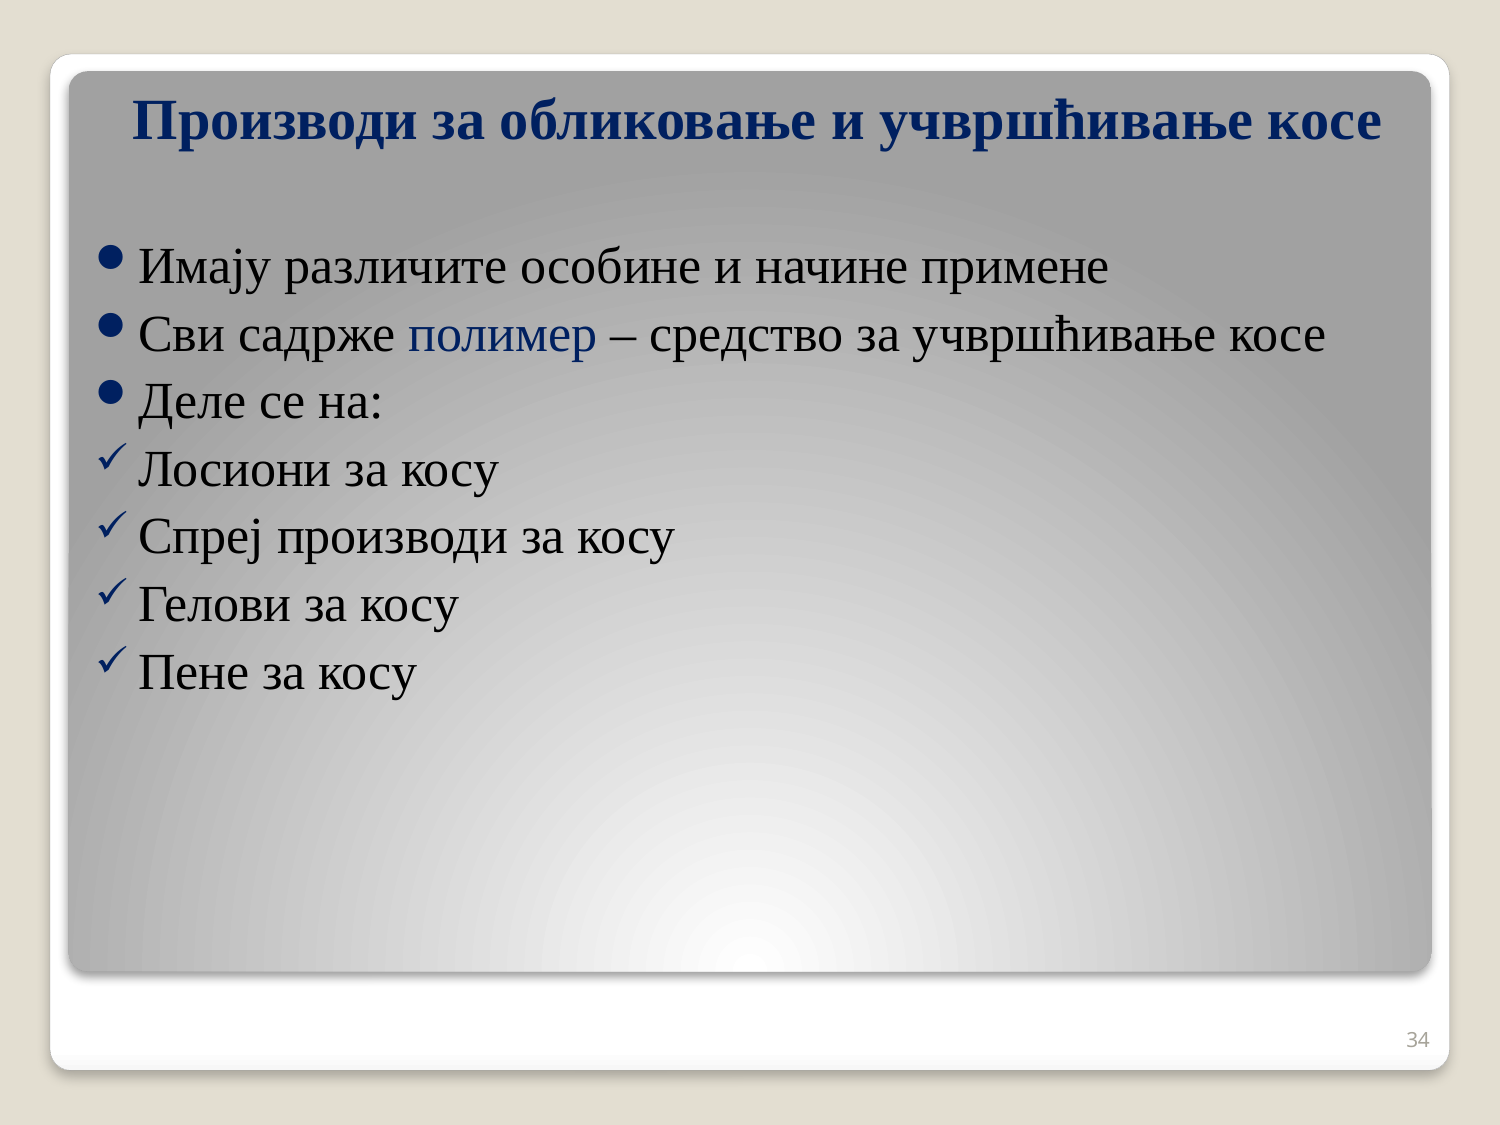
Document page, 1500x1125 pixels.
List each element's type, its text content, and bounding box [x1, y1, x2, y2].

slide_number 34 [1369, 1002, 1445, 1063]
list Производи за обликовање и учвршћивање косе Имају различите особине и начине примене Сви садрже полимер – средство за учвршћивање косе Деле се на: Лосиони за косу Спреј производи за косу Гелови за косу Пене за косу [64, 66, 1436, 1094]
